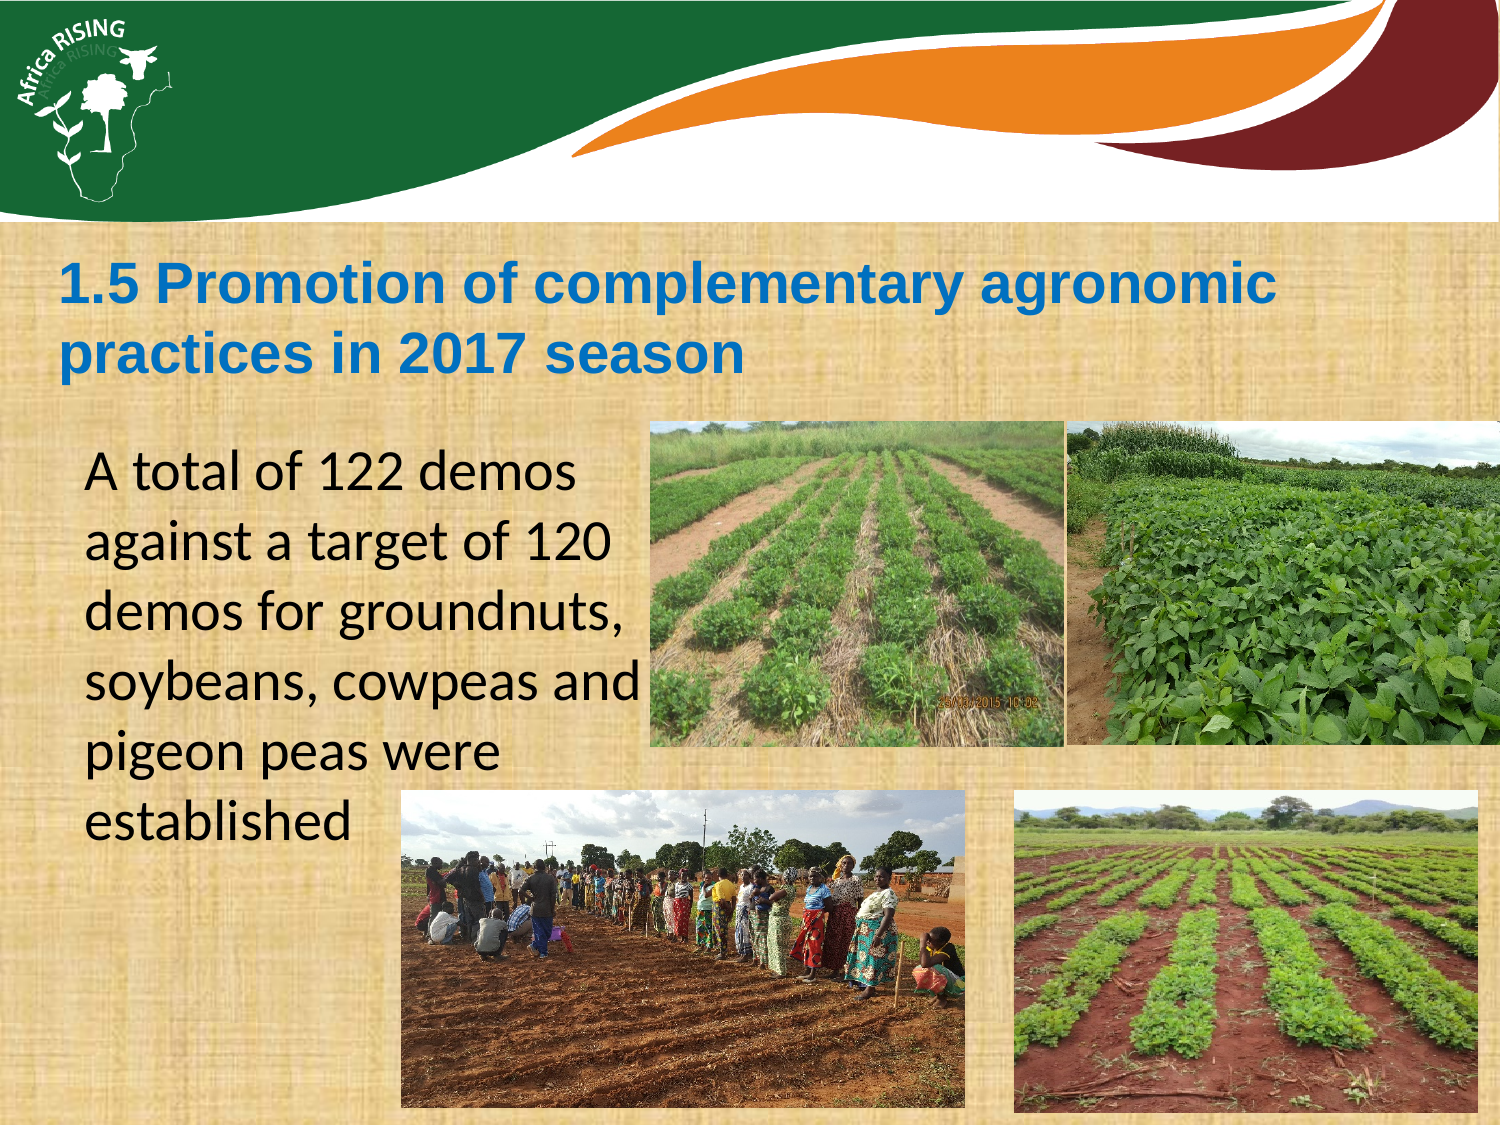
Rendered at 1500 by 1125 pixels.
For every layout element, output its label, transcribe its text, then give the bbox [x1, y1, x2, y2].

list 1.5 Promotion of complementary agronomic practices in 2017 season [24, 237, 1500, 375]
text_box A total of 122 demos against a target of 120 demos for groundnuts, soybeans, cowpeas and pigeon peas were established [70, 424, 683, 860]
picture [0, 0, 1500, 1125]
